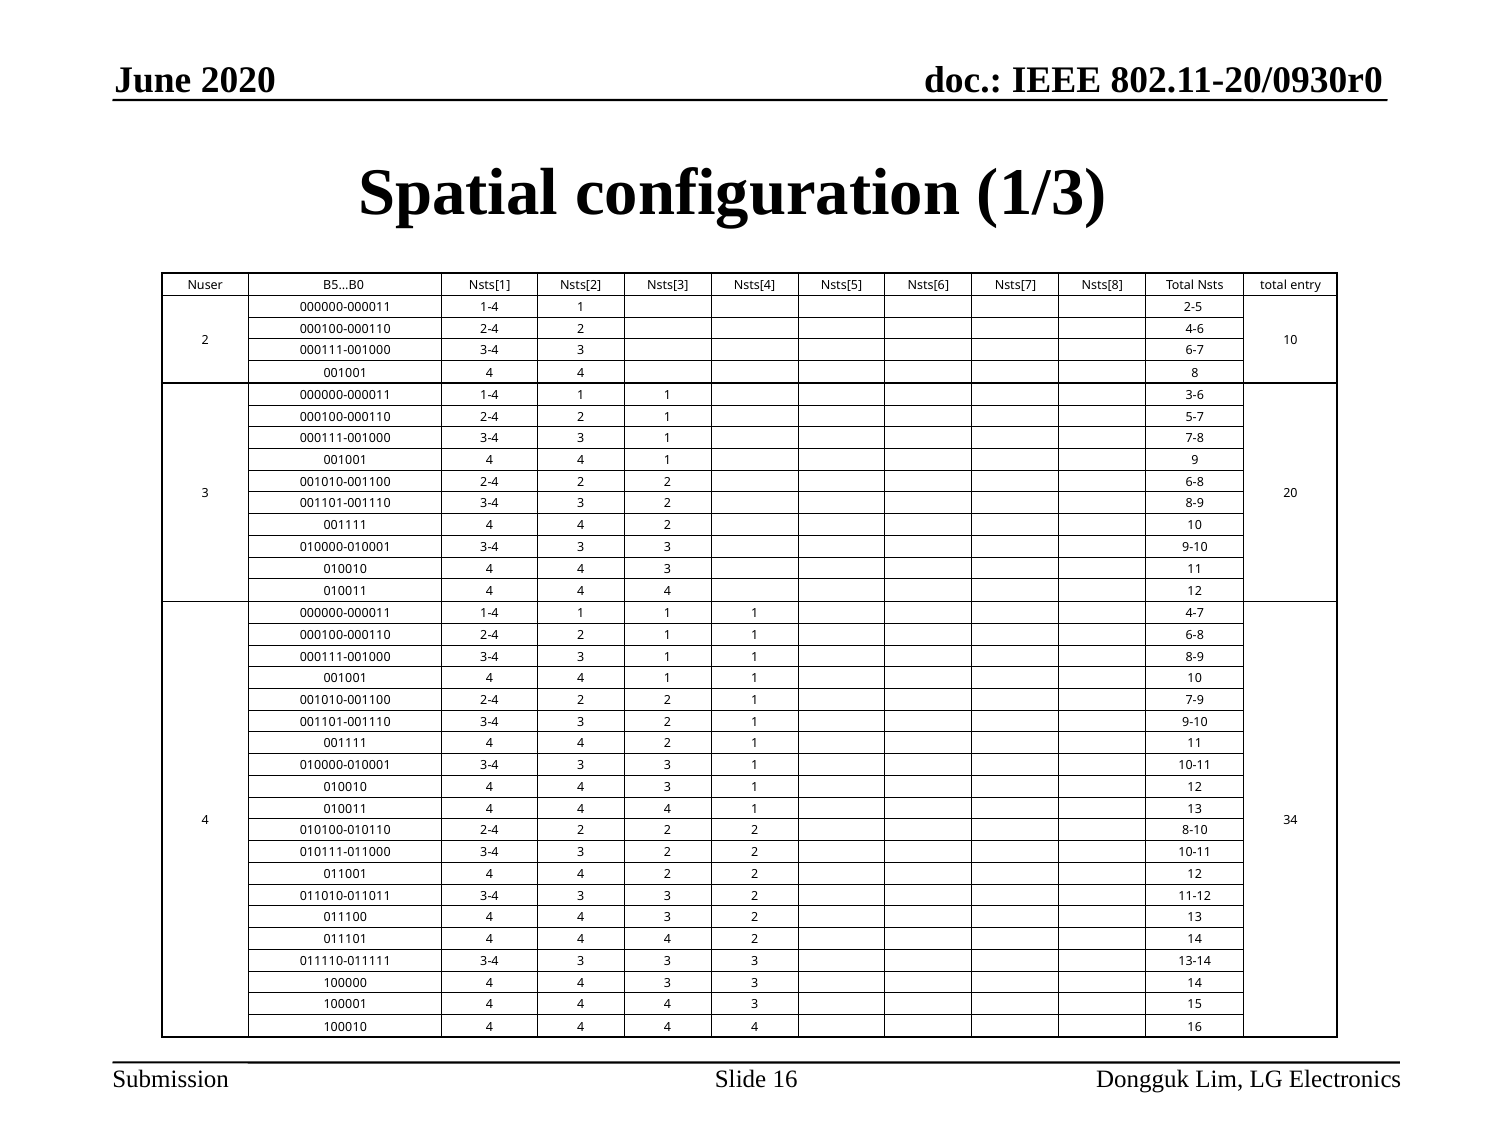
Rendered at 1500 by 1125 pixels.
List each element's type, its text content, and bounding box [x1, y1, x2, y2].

table_cell [885, 689, 971, 710]
table_cell 4 [442, 579, 537, 601]
table_cell 7-8 [1146, 427, 1243, 448]
table_cell 3 [712, 972, 798, 992]
table_cell [885, 339, 971, 360]
table_cell 7-9 [1146, 689, 1243, 710]
table_cell [972, 906, 1058, 927]
table_cell [972, 296, 1058, 317]
table_cell 3 [538, 950, 624, 971]
table_cell [799, 471, 884, 491]
table_cell [799, 296, 884, 317]
table_cell 1 [712, 602, 798, 623]
table_cell [712, 339, 798, 360]
table_cell 9-10 [1146, 536, 1243, 557]
table_cell 2-4 [442, 624, 537, 645]
table_cell 4 [442, 558, 537, 578]
table_cell 4-6 [1146, 318, 1243, 338]
table_cell [1059, 863, 1145, 884]
table_cell 1 [625, 667, 711, 688]
table_cell 4 [442, 972, 537, 992]
table_cell 1 [712, 754, 798, 775]
table_cell 2 [163, 296, 248, 382]
table_cell 3-4 [442, 754, 537, 775]
table_cell [972, 449, 1058, 470]
table_header Nsts[7] [972, 274, 1058, 295]
table_cell 11 [1146, 558, 1243, 578]
table_cell [799, 1015, 884, 1036]
table_cell [1059, 558, 1145, 578]
table_cell [1059, 339, 1145, 360]
table_cell 2-5 [1146, 296, 1243, 317]
table_cell [972, 579, 1058, 601]
table_cell [1059, 361, 1145, 382]
table_cell [972, 667, 1058, 688]
table_cell 001010-001100 [249, 471, 441, 491]
table_cell [799, 646, 884, 666]
table_cell 1 [712, 667, 798, 688]
table_cell 3 [538, 885, 624, 905]
table_cell [885, 885, 971, 905]
table_cell 2 [712, 906, 798, 927]
table_cell [1059, 819, 1145, 840]
table_cell [885, 361, 971, 382]
table_cell [885, 841, 971, 862]
table_cell 1 [712, 624, 798, 645]
table_cell 2-4 [442, 819, 537, 840]
table_cell 1 [712, 798, 798, 818]
table_cell [625, 339, 711, 360]
table_cell 4 [442, 798, 537, 818]
table_header Nsts[5] [799, 274, 884, 295]
table_cell [972, 1015, 1058, 1036]
table_cell 4 [442, 732, 537, 753]
table_cell 13 [1146, 906, 1243, 927]
table_cell 1 [538, 384, 624, 405]
table_cell 000100-000110 [249, 624, 441, 645]
table_cell 2 [712, 841, 798, 862]
table_cell 14 [1146, 972, 1243, 992]
table_cell 3 [538, 711, 624, 731]
table_cell 1 [625, 406, 711, 426]
table_cell [1059, 993, 1145, 1014]
table_header total entry [1244, 274, 1336, 295]
table_cell 100010 [249, 1015, 441, 1036]
table_cell [972, 384, 1058, 405]
table_cell 14 [1146, 928, 1243, 949]
table_cell 6-7 [1146, 339, 1243, 360]
table_cell 4 [538, 1015, 624, 1036]
table_cell 000100-000110 [249, 318, 441, 338]
table_cell [1059, 732, 1145, 753]
table_cell 2-4 [442, 318, 537, 338]
table_header Nsts[3] [625, 274, 711, 295]
table_cell 2 [625, 819, 711, 840]
table_cell 3 [625, 906, 711, 927]
table_cell 4 [538, 514, 624, 535]
table_cell [1059, 711, 1145, 731]
table_cell 2 [712, 928, 798, 949]
table_cell 000000-000011 [249, 296, 441, 317]
table_cell 2 [625, 471, 711, 491]
table_cell [799, 536, 884, 557]
table_cell 8-9 [1146, 492, 1243, 513]
table_cell [799, 602, 884, 623]
table_cell 2 [625, 732, 711, 753]
table_cell [972, 318, 1058, 338]
table_cell [1059, 754, 1145, 775]
table_cell [972, 841, 1058, 862]
table_cell 2 [712, 819, 798, 840]
table_cell [885, 667, 971, 688]
table_cell [885, 863, 971, 884]
table_cell [1059, 667, 1145, 688]
table_cell 3 [538, 427, 624, 448]
table_cell [1059, 579, 1145, 601]
table_cell 8-9 [1146, 646, 1243, 666]
table_cell 4 [625, 798, 711, 818]
table_cell [1059, 492, 1145, 513]
table_cell [1059, 798, 1145, 818]
table_cell 1 [538, 296, 624, 317]
table_cell 1-4 [442, 296, 537, 317]
table_cell [799, 318, 884, 338]
table_cell 10-11 [1146, 754, 1243, 775]
table_cell [799, 579, 884, 601]
table_cell 4 [163, 602, 248, 1036]
table_cell [1059, 449, 1145, 470]
table_cell [625, 361, 711, 382]
table_cell [1059, 950, 1145, 971]
table_cell 011101 [249, 928, 441, 949]
table_cell 011010-011011 [249, 885, 441, 905]
table_cell 000111-001000 [249, 646, 441, 666]
table_cell 3 [538, 536, 624, 557]
table_cell 010011 [249, 579, 441, 601]
table_cell 4 [442, 863, 537, 884]
table_cell [885, 646, 971, 666]
table_cell 001010-001100 [249, 689, 441, 710]
table_cell 2 [538, 624, 624, 645]
table_cell [799, 841, 884, 862]
table_cell 4 [442, 928, 537, 949]
table_cell [799, 928, 884, 949]
table_cell 2-4 [442, 471, 537, 491]
table_header Nsts[2] [538, 274, 624, 295]
table_cell 15 [1146, 993, 1243, 1014]
table_cell [1059, 318, 1145, 338]
table_cell [885, 406, 971, 426]
table_cell [1059, 972, 1145, 992]
table_cell [799, 667, 884, 688]
table_cell 3 [538, 841, 624, 862]
table_cell 4 [538, 798, 624, 818]
table_cell 4 [442, 1015, 537, 1036]
table_cell [885, 514, 971, 535]
table_cell 3 [625, 950, 711, 971]
table_cell 3 [625, 972, 711, 992]
table_cell [885, 536, 971, 557]
table_cell 4 [625, 928, 711, 949]
table_cell 010100-010110 [249, 819, 441, 840]
table_cell [885, 296, 971, 317]
table_cell [885, 776, 971, 797]
table_cell [799, 819, 884, 840]
table_cell 010000-010001 [249, 754, 441, 775]
table_cell 4 [538, 776, 624, 797]
table_cell [712, 492, 798, 513]
table_cell [885, 972, 971, 992]
table_cell 2 [712, 863, 798, 884]
table_cell 3-4 [442, 711, 537, 731]
table_cell [1059, 296, 1145, 317]
table_cell [1059, 646, 1145, 666]
table_cell 1 [625, 427, 711, 448]
table_cell 4 [442, 361, 537, 382]
table_cell 4 [538, 863, 624, 884]
table_cell 2 [712, 885, 798, 905]
table_cell [972, 492, 1058, 513]
table_cell 9 [1146, 449, 1243, 470]
table_cell [799, 972, 884, 992]
table_cell [712, 384, 798, 405]
table_cell 011110-011111 [249, 950, 441, 971]
table_cell [799, 993, 884, 1014]
table_cell [972, 514, 1058, 535]
table_cell [885, 754, 971, 775]
table_cell [799, 906, 884, 927]
table_cell 3 [625, 776, 711, 797]
table_cell 8-10 [1146, 819, 1243, 840]
table_cell 2 [538, 471, 624, 491]
table_cell 3 [538, 492, 624, 513]
table_cell [1059, 689, 1145, 710]
table_cell 4 [538, 993, 624, 1014]
footer Dongguk Lim, LG Electronics [1092, 1061, 1402, 1093]
table_cell [712, 361, 798, 382]
table_cell 2-4 [442, 689, 537, 710]
table_cell 13 [1146, 798, 1243, 818]
table_cell 001101-001110 [249, 711, 441, 731]
table_cell 3 [163, 384, 248, 601]
table_cell [885, 993, 971, 1014]
table_cell [799, 449, 884, 470]
table_cell [799, 798, 884, 818]
table_cell 1 [712, 646, 798, 666]
table_cell [885, 950, 971, 971]
table_cell 6-8 [1146, 624, 1243, 645]
table_cell 10 [1244, 296, 1336, 382]
table_cell [972, 993, 1058, 1014]
table_cell 10 [1146, 514, 1243, 535]
table_cell 3 [538, 646, 624, 666]
table_cell [799, 776, 884, 797]
table_cell 4 [442, 993, 537, 1014]
table_cell 3 [712, 950, 798, 971]
table_cell 4 [538, 558, 624, 578]
table_cell 4 [538, 579, 624, 601]
table_header Nsts[1] [442, 274, 537, 295]
table_cell [972, 885, 1058, 905]
table_header Nsts[8] [1059, 274, 1145, 295]
table_cell 3 [625, 754, 711, 775]
table_cell 4 [538, 972, 624, 992]
table_cell [972, 427, 1058, 448]
table_cell [799, 339, 884, 360]
table_cell [1059, 427, 1145, 448]
table_cell [972, 950, 1058, 971]
table_cell [625, 318, 711, 338]
table_cell [885, 798, 971, 818]
table_cell 2 [625, 492, 711, 513]
table_cell 011100 [249, 906, 441, 927]
table_cell [972, 339, 1058, 360]
table_cell [1059, 384, 1145, 405]
table_cell 001111 [249, 514, 441, 535]
table_cell [885, 492, 971, 513]
table_cell [712, 579, 798, 601]
table_cell 3-6 [1146, 384, 1243, 405]
table_cell [972, 689, 1058, 710]
table_header Total Nsts [1146, 274, 1243, 295]
table_cell 2 [625, 841, 711, 862]
table_cell [799, 885, 884, 905]
table_cell 13-14 [1146, 950, 1243, 971]
table_cell 20 [1244, 384, 1336, 601]
table_cell 1 [538, 602, 624, 623]
table_cell [972, 819, 1058, 840]
table_cell [712, 318, 798, 338]
table_cell 2 [625, 514, 711, 535]
table_cell 1 [712, 732, 798, 753]
table_cell 2 [625, 863, 711, 884]
table_cell [799, 689, 884, 710]
table_cell 010011 [249, 798, 441, 818]
table_cell 2 [538, 819, 624, 840]
table_cell 3-4 [442, 536, 537, 557]
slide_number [114, 54, 278, 101]
table_cell [972, 863, 1058, 884]
title Spatial configuration (1/3) [112, 112, 1388, 263]
table_cell 1-4 [442, 602, 537, 623]
table_cell [885, 471, 971, 491]
table_cell [885, 928, 971, 949]
table_cell 010010 [249, 776, 441, 797]
table_cell 3 [712, 993, 798, 1014]
table_cell 2-4 [442, 406, 537, 426]
table_cell 4 [442, 667, 537, 688]
table_cell 4 [538, 361, 624, 382]
table_cell 2 [625, 689, 711, 710]
table_cell [1059, 1015, 1145, 1036]
table_cell 3-4 [442, 841, 537, 862]
table_cell [972, 406, 1058, 426]
table_cell 3 [538, 754, 624, 775]
table_cell 4 [442, 514, 537, 535]
table_cell [972, 602, 1058, 623]
table_cell [1059, 906, 1145, 927]
table_cell [1059, 624, 1145, 645]
table_cell [885, 732, 971, 753]
table_cell 010010 [249, 558, 441, 578]
table_cell 4 [625, 579, 711, 601]
table_cell [885, 819, 971, 840]
table_cell 3-4 [442, 427, 537, 448]
table_cell [799, 863, 884, 884]
table_cell 000111-001000 [249, 427, 441, 448]
table_cell 001111 [249, 732, 441, 753]
table_cell [1059, 406, 1145, 426]
table_cell 1 [625, 602, 711, 623]
table_cell [885, 711, 971, 731]
table_cell [972, 646, 1058, 666]
table_cell [1059, 928, 1145, 949]
table_cell [712, 406, 798, 426]
table_cell 1 [625, 624, 711, 645]
table_cell [885, 579, 971, 601]
table_cell [712, 471, 798, 491]
table_cell 011001 [249, 863, 441, 884]
table_cell 4 [625, 993, 711, 1014]
table_cell 10 [1146, 667, 1243, 688]
table_header Nsts[6] [885, 274, 971, 295]
table_cell [972, 558, 1058, 578]
table_cell [885, 906, 971, 927]
table_cell [799, 406, 884, 426]
table_cell 1 [712, 689, 798, 710]
table_cell [799, 732, 884, 753]
table_cell [885, 624, 971, 645]
table_cell [972, 624, 1058, 645]
table_cell 12 [1146, 863, 1243, 884]
table_cell 1 [625, 646, 711, 666]
table_cell 10-11 [1146, 841, 1243, 862]
table_cell [885, 558, 971, 578]
table_cell 11 [1146, 732, 1243, 753]
table_cell [972, 928, 1058, 949]
table_cell 4 [442, 449, 537, 470]
table_cell [972, 536, 1058, 557]
table_cell [712, 536, 798, 557]
table_cell 12 [1146, 776, 1243, 797]
table_cell 4 [538, 906, 624, 927]
table_cell 5-7 [1146, 406, 1243, 426]
table_cell [799, 624, 884, 645]
table_cell 1 [712, 776, 798, 797]
table_cell 001001 [249, 361, 441, 382]
table_cell 3 [625, 558, 711, 578]
table_cell [972, 711, 1058, 731]
table_cell 3-4 [442, 492, 537, 513]
table_cell [1059, 841, 1145, 862]
table_cell [712, 449, 798, 470]
table_cell [885, 602, 971, 623]
table_header Nsts[4] [712, 274, 798, 295]
table_cell 001001 [249, 449, 441, 470]
table_cell 3 [625, 885, 711, 905]
table_cell 100000 [249, 972, 441, 992]
table_cell [712, 514, 798, 535]
table_cell 1-4 [442, 384, 537, 405]
table_cell [885, 318, 971, 338]
table_cell 34 [1244, 602, 1336, 1036]
table_cell 2 [538, 406, 624, 426]
table_cell 11-12 [1146, 885, 1243, 905]
table_cell [972, 361, 1058, 382]
table_cell 3 [538, 339, 624, 360]
table_cell [799, 754, 884, 775]
table_cell 010111-011000 [249, 841, 441, 862]
table_cell 12 [1146, 579, 1243, 601]
table_cell [799, 492, 884, 513]
table_cell 000000-000011 [249, 384, 441, 405]
table_cell [1059, 602, 1145, 623]
table_cell [972, 732, 1058, 753]
table_cell [1059, 471, 1145, 491]
table_cell [972, 798, 1058, 818]
table_cell 3-4 [442, 885, 537, 905]
table_cell 2 [538, 689, 624, 710]
table_cell [799, 514, 884, 535]
table_cell [799, 711, 884, 731]
table_cell [799, 558, 884, 578]
table_cell 4-7 [1146, 602, 1243, 623]
table_cell [799, 384, 884, 405]
table_cell 4 [625, 1015, 711, 1036]
table_cell [972, 471, 1058, 491]
table_cell 001101-001110 [249, 492, 441, 513]
table_cell 3 [625, 536, 711, 557]
table_cell 4 [538, 928, 624, 949]
table_cell [1059, 776, 1145, 797]
table_cell [799, 427, 884, 448]
table_cell 9-10 [1146, 711, 1243, 731]
table_cell [625, 296, 711, 317]
table_cell 000111-001000 [249, 339, 441, 360]
table_cell [1059, 514, 1145, 535]
table_cell 1 [625, 384, 711, 405]
table_cell 4 [442, 906, 537, 927]
table_cell 100001 [249, 993, 441, 1014]
table_cell 001001 [249, 667, 441, 688]
table_cell 4 [712, 1015, 798, 1036]
table_cell 8 [1146, 361, 1243, 382]
table_cell 6-8 [1146, 471, 1243, 491]
table_cell 4 [442, 776, 537, 797]
table_cell 4 [538, 449, 624, 470]
slide_number Slide 16 [712, 1061, 800, 1093]
table_cell 1 [712, 711, 798, 731]
table_cell [712, 558, 798, 578]
table_cell [885, 427, 971, 448]
table_cell 4 [538, 732, 624, 753]
table_cell [972, 754, 1058, 775]
table_cell 3-4 [442, 950, 537, 971]
table_cell 16 [1146, 1015, 1243, 1036]
table_cell [972, 972, 1058, 992]
table_cell [972, 776, 1058, 797]
table_cell 3-4 [442, 646, 537, 666]
table_cell 1 [625, 449, 711, 470]
table_cell 4 [538, 667, 624, 688]
table_cell [1059, 536, 1145, 557]
table_cell 010000-010001 [249, 536, 441, 557]
table_cell [712, 296, 798, 317]
table_cell 000000-000011 [249, 602, 441, 623]
table_cell [885, 1015, 971, 1036]
table_header B5…B0 [249, 274, 441, 295]
table_header Nuser [163, 274, 248, 295]
table_cell 000100-000110 [249, 406, 441, 426]
table_cell [885, 384, 971, 405]
table_cell [1059, 885, 1145, 905]
table_cell [885, 449, 971, 470]
table_cell 2 [538, 318, 624, 338]
table_cell 2 [625, 711, 711, 731]
table_cell [712, 427, 798, 448]
table_cell [799, 950, 884, 971]
table_cell 3-4 [442, 339, 537, 360]
table_cell [799, 361, 884, 382]
